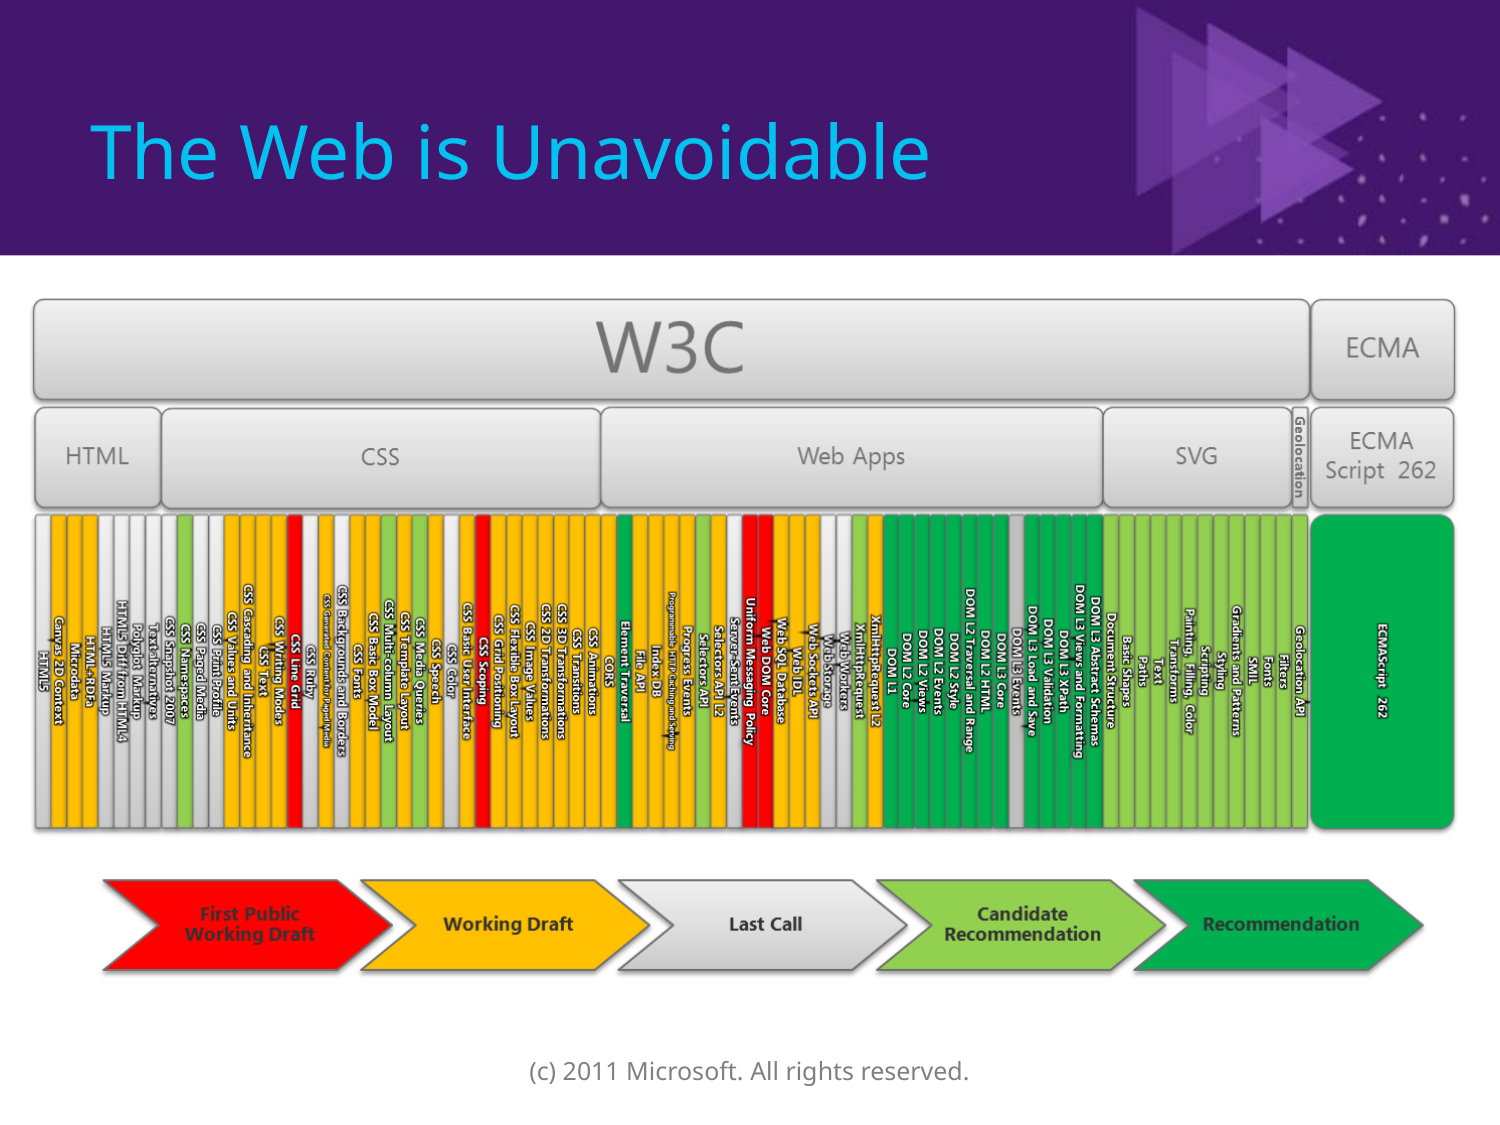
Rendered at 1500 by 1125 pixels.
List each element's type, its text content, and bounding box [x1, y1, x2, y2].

title The Web is Unavoidable [75, 56, 1425, 244]
footer (c) 2011 Microsoft. All rights reserved. [512, 1042, 988, 1103]
picture [29, 290, 1461, 981]
picture [0, 0, 1500, 255]
